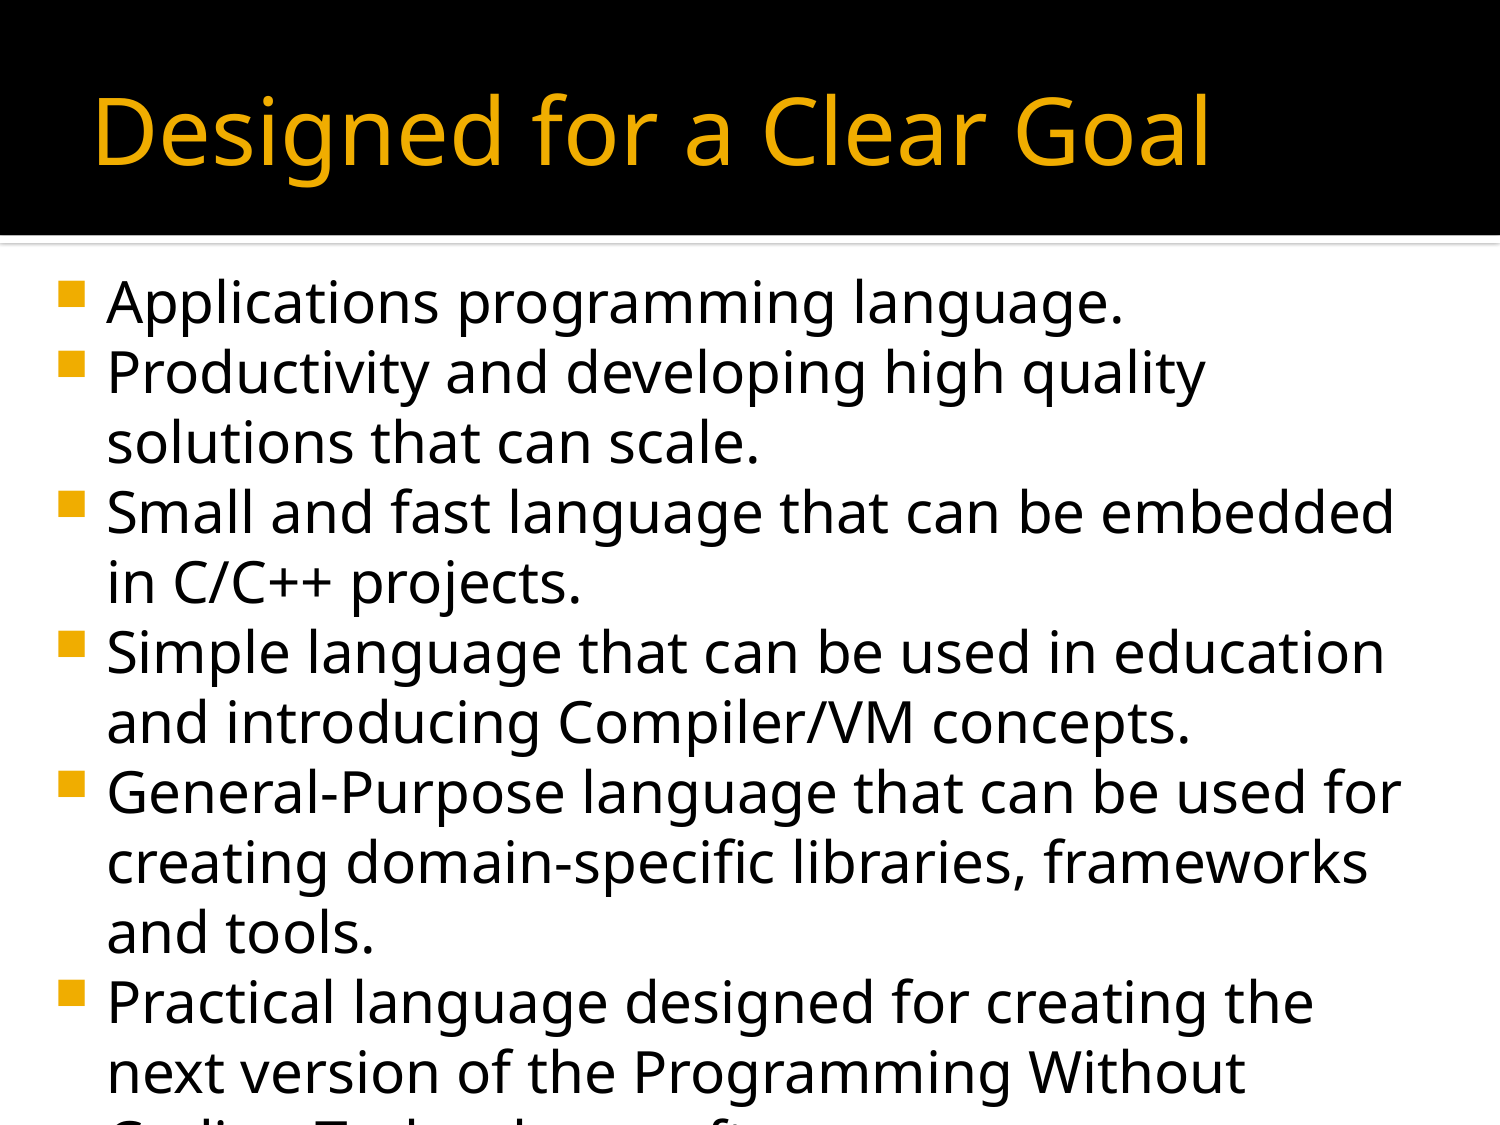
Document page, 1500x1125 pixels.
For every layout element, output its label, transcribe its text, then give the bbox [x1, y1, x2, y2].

list Applications programming language. Productivity and developing high quality solutions that can scale. Small and fast language that can be embedded in C/C++ projects. Simple language that can be used in education and introducing Compiler/VM concepts. General-Purpose language that can be used for creating domain-specific libraries, frameworks and tools. Practical language designed for creating the next version of the Programming Without Coding Technology software. [24, 249, 1463, 1050]
title Designed for a Clear Goal [75, 25, 1425, 231]
